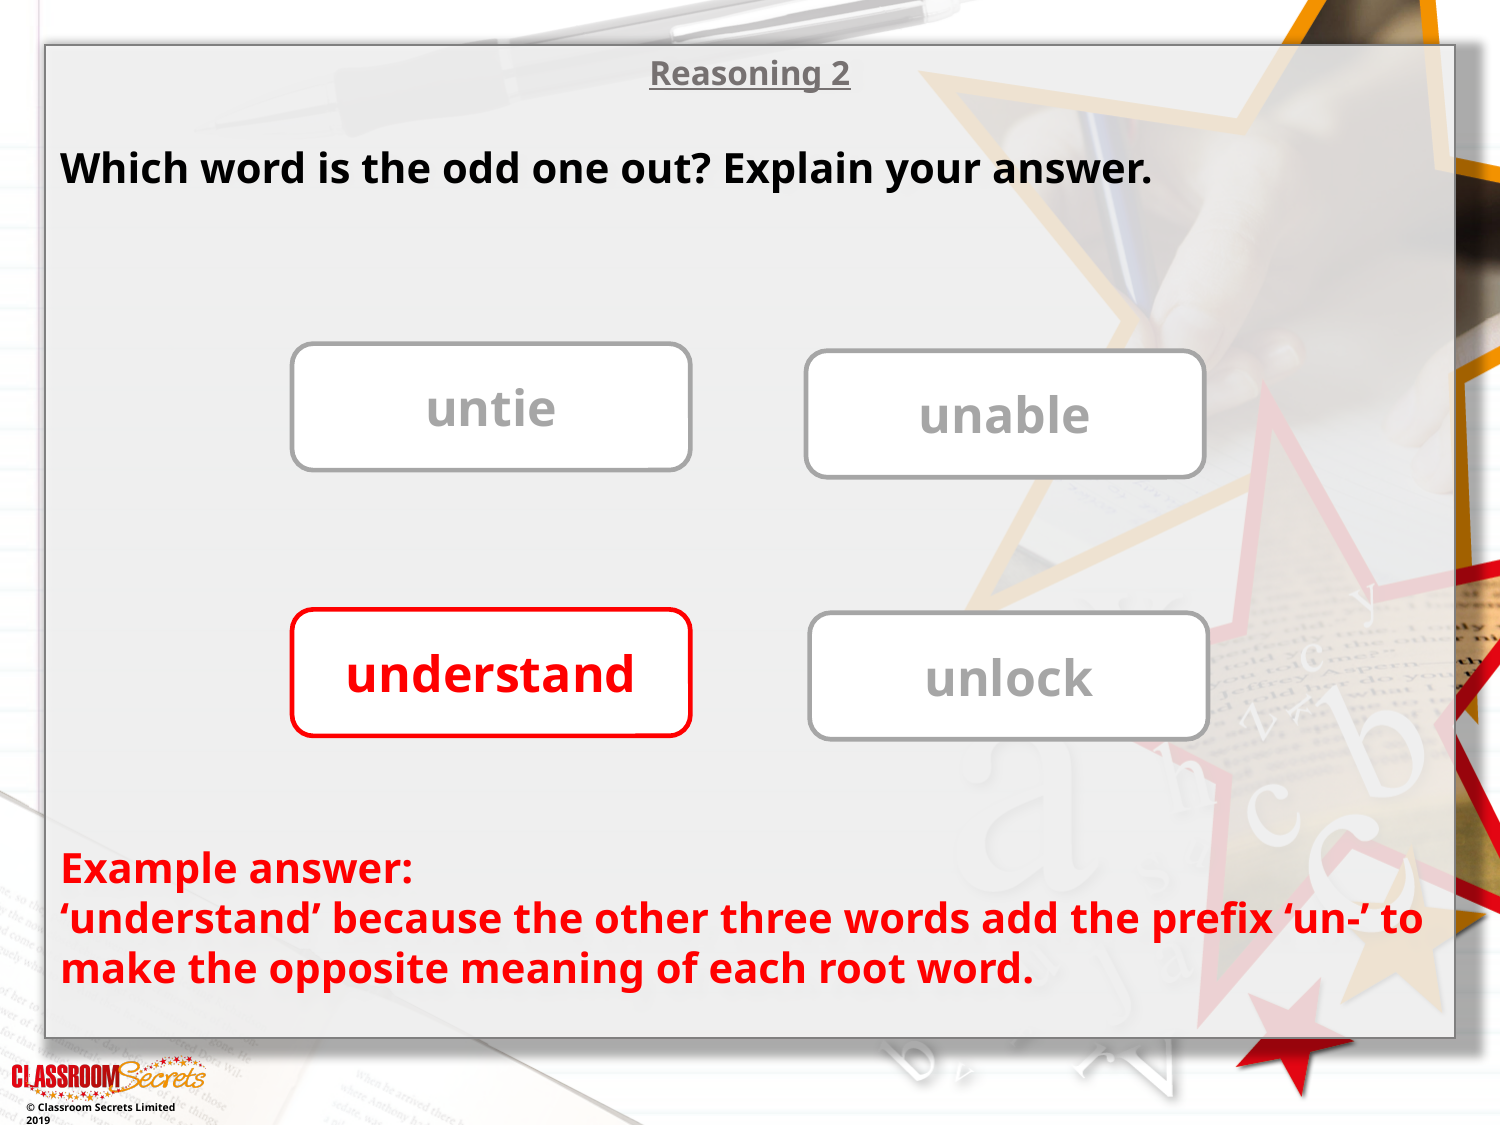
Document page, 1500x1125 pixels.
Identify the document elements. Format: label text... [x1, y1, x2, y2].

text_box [291, 343, 1209, 740]
picture [0, 0, 1500, 1125]
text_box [11, 1055, 217, 1122]
text_box Reasoning 2 Which word is the odd one out? Explain your answer. Example answer: ‘understand’ because the other three words add the prefix ‘un-’ to make the opposite meaning of each root word. [44, 44, 1456, 1039]
